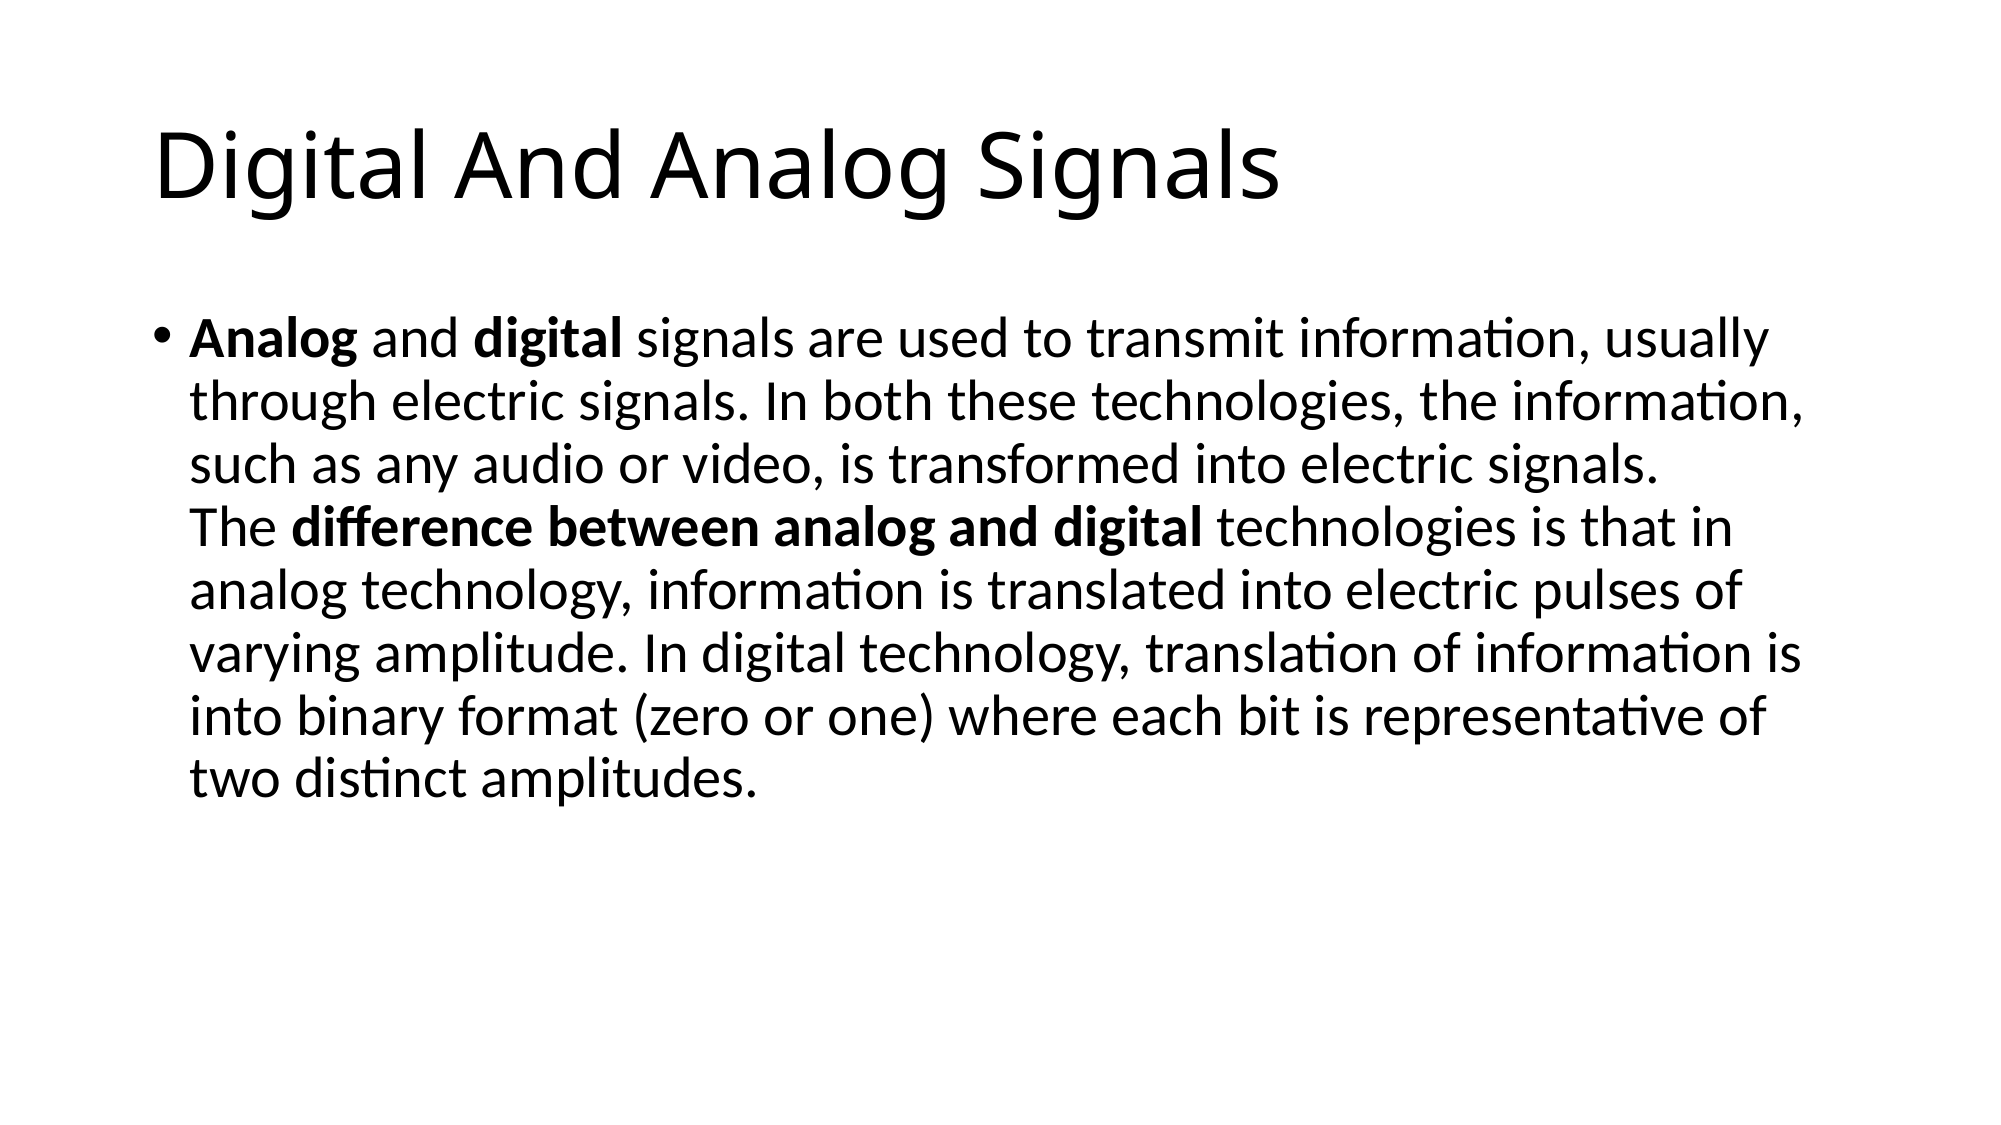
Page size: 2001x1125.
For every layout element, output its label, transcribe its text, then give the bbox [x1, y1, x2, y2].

list Analog and digital signals are used to transmit information, usually through electric signals. In both these technologies, the information, such as any audio or video, is transformed into electric signals. The difference between analog and digital technologies is that in analog technology, information is translated into electric pulses of varying amplitude. In digital technology, translation of information is into binary format (zero or one) where each bit is representative of two distinct amplitudes. [137, 299, 1863, 1014]
title Digital And Analog Signals [137, 59, 1863, 278]
